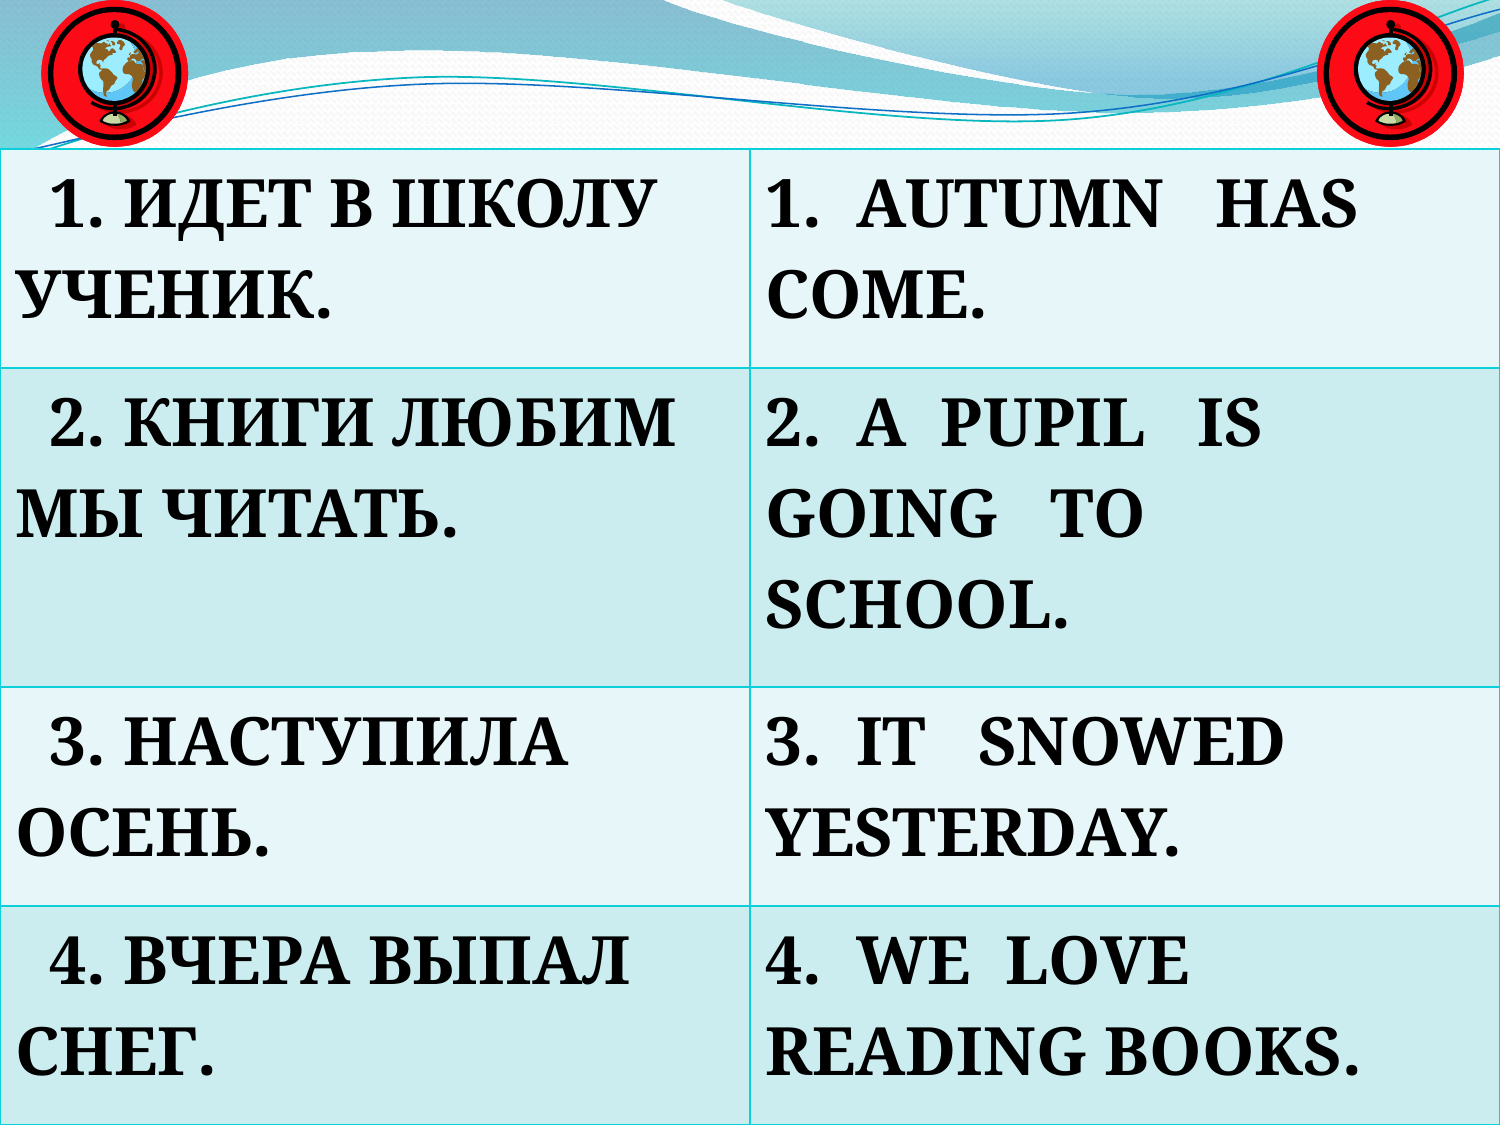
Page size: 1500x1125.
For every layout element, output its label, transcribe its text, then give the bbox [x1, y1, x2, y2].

table_cell 2. КНИГИ ЛЮБИМ МЫ ЧИТАТЬ. [1, 369, 749, 686]
table_cell 4. WE LOVE READING BOOKS. [751, 907, 1499, 1124]
table_cell 4. ВЧЕРА ВЫПАЛ СНЕГ. [1, 907, 749, 1124]
picture [41, 0, 189, 148]
table_cell 3. НАСТУПИЛА ОСЕНЬ. [1, 688, 749, 905]
table_header 1. ИДЕТ В ШКОЛУ УЧЕНИК. [1, 150, 749, 367]
table_cell 2. A PUPIL IS GOING TO SCHOOL. [751, 369, 1499, 686]
table_header 1. AUTUMN HAS COME. [751, 150, 1499, 367]
picture [1316, 0, 1465, 148]
table_cell 3. IT SNOWED YESTERDAY. [751, 688, 1499, 905]
